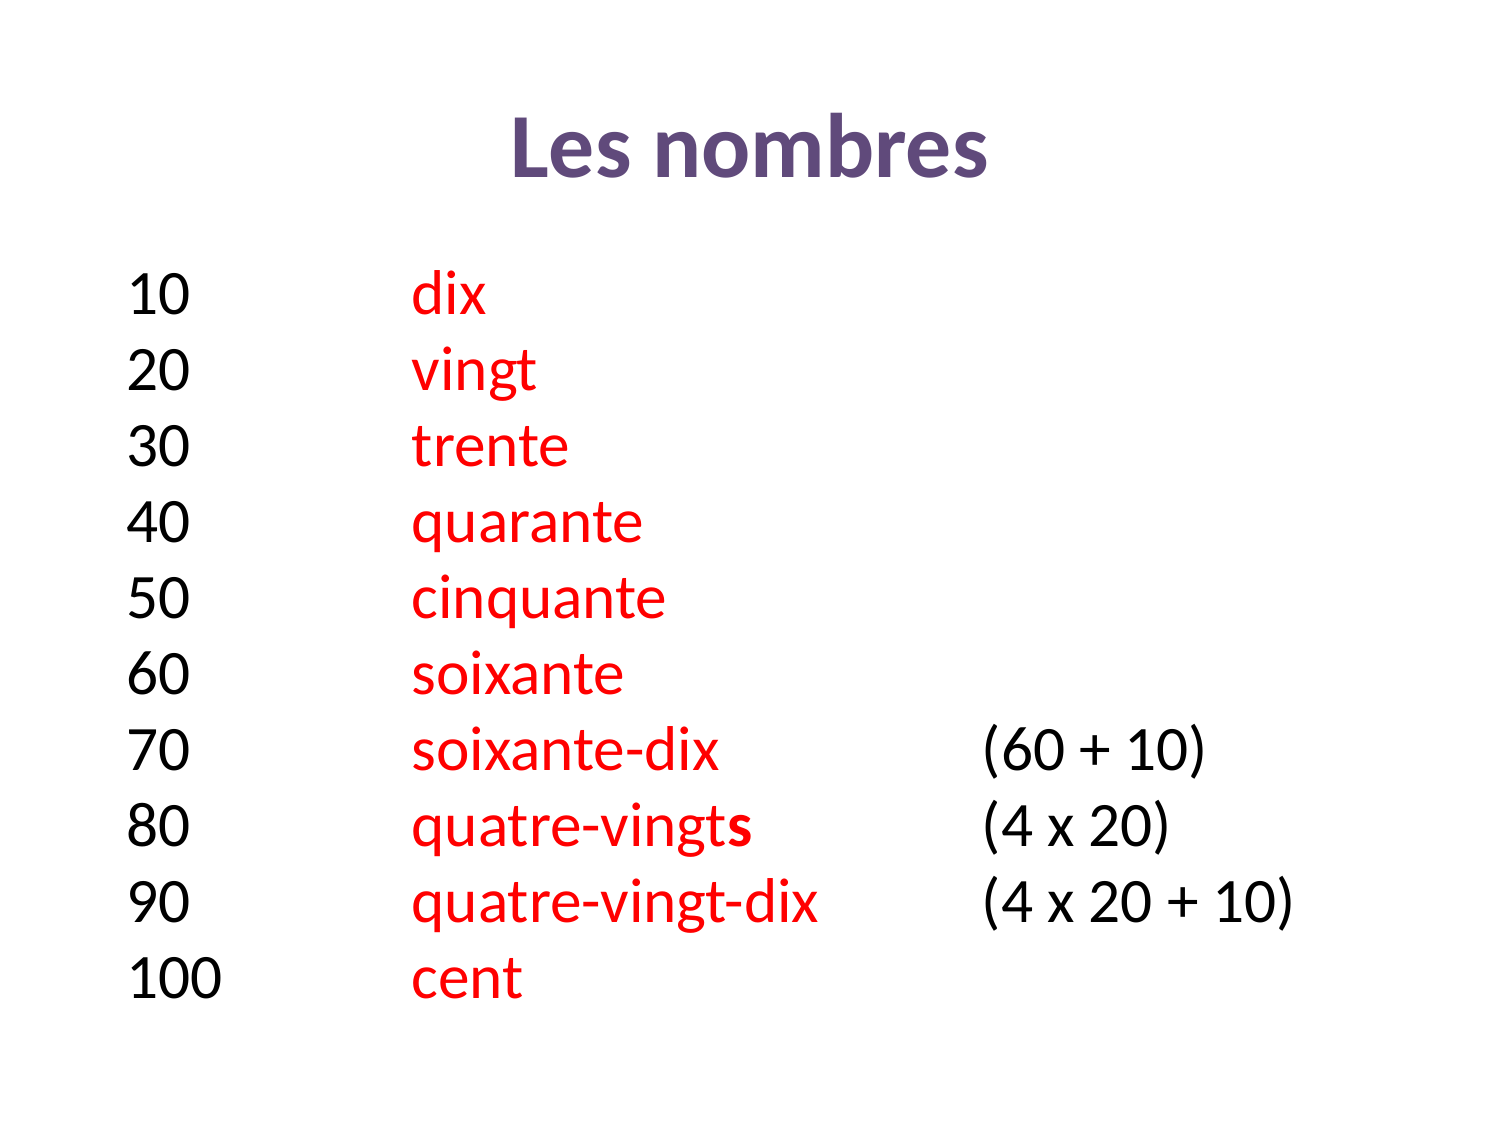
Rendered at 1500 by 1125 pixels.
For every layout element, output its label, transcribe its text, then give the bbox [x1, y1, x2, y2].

text_box 10 dix 20 vingt 30 trente 40 quarante 50 cinquante 60 soixante 70 soixante-dix (60 + 10) 80 quatre-vingts (4 x 20) 90 quatre-vingt-dix (4 x 20 + 10) 100 cent [112, 243, 1388, 1024]
text_box Les nombres [112, 78, 1388, 208]
